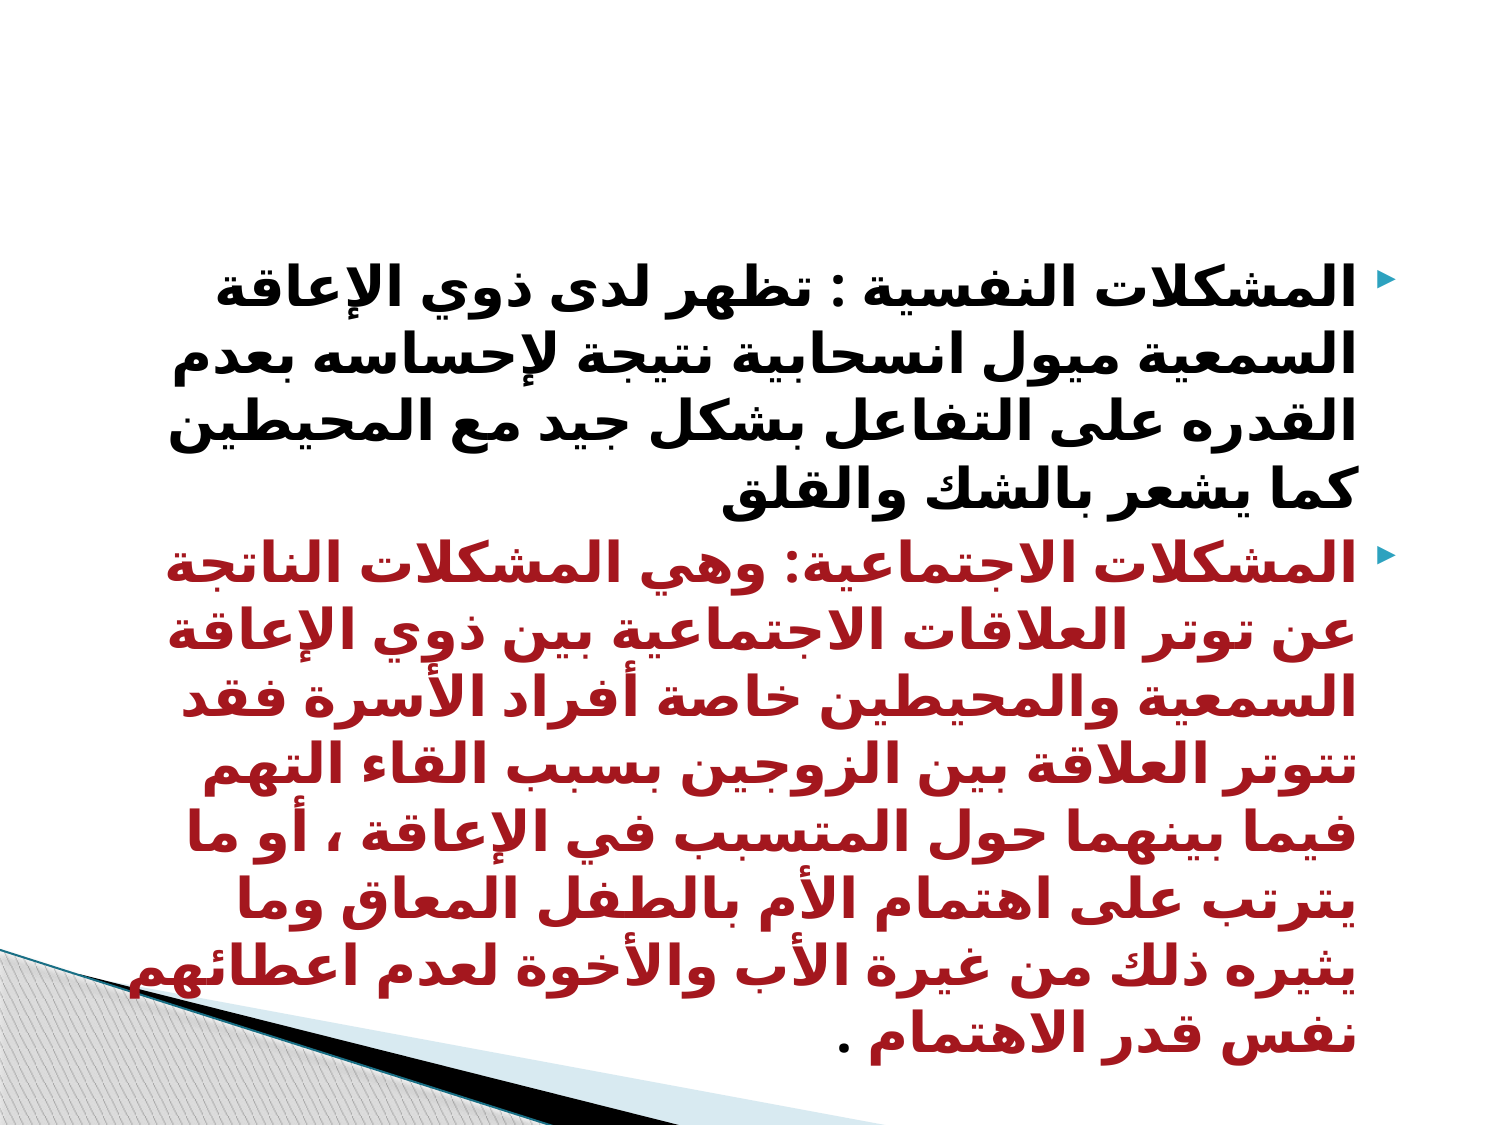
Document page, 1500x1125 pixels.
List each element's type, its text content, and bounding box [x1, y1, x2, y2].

list المشكلات النفسية : تظهر لدى ذوي الإعاقة السمعية ميول انسحابية نتيجة لإحساسه بعدم القدره على التفاعل بشكل جيد مع المحيطين كما يشعر بالشك والقلق المشكلات الاجتماعية: وهي المشكلات الناتجة عن توتر العلاقات الاجتماعية بين ذوي الإعاقة السمعية والمحيطين خاصة أفراد الأسرة فقد تتوتر العلاقة بين الزوجين بسبب القاء التهم فيما بينهما حول المتسبب في الإعاقة ، أو ما يترتب على اهتمام الأم بالطفل المعاق وما يثيره ذلك من غيرة الأب والأخوة لعدم اعطائهم نفس قدر الاهتمام . [75, 243, 1425, 1079]
